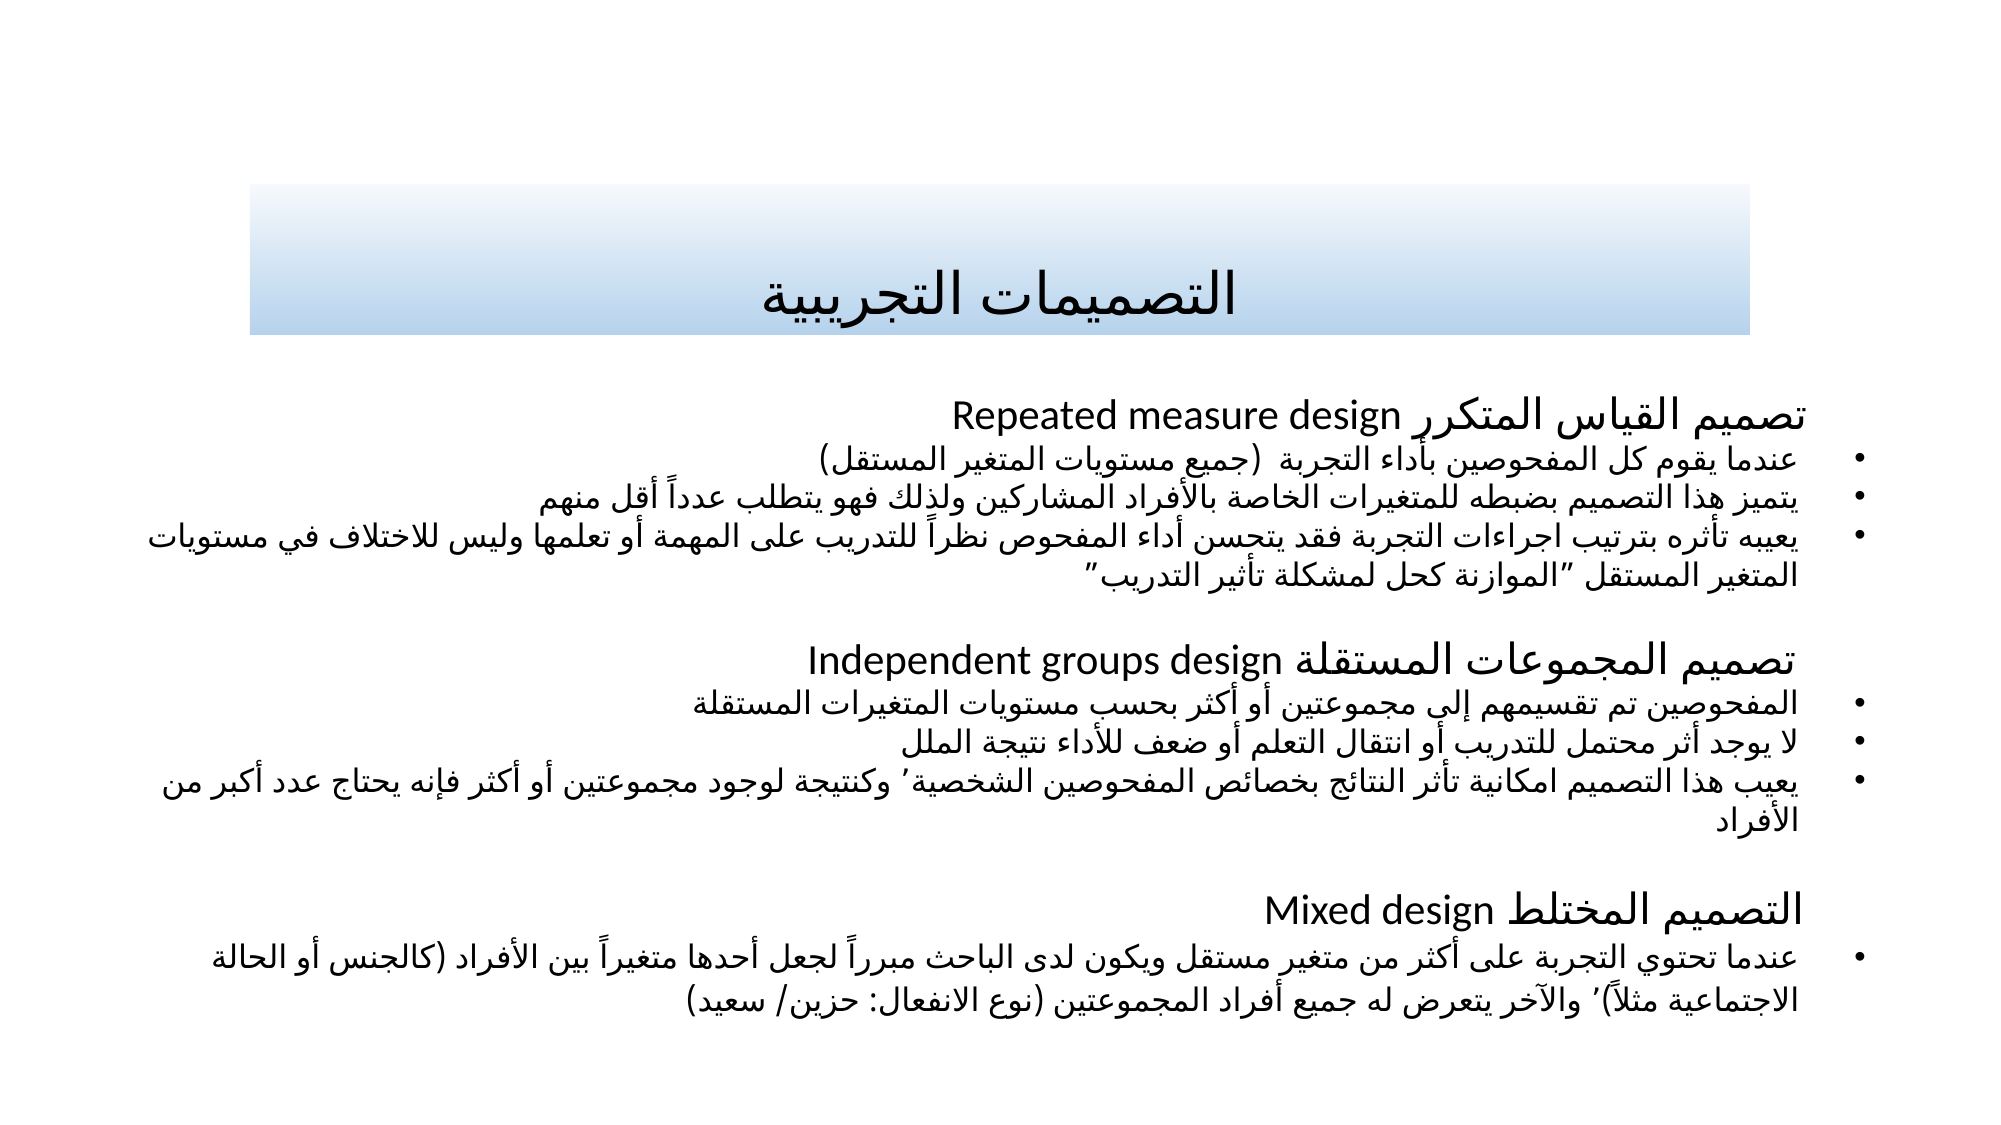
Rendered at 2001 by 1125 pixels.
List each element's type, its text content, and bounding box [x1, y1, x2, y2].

subtitle تصميم القياس المتكرر Repeated measure design عندما يقوم كل المفحوصين بأداء التجربة (جميع مستويات المتغير المستقل) يتميز هذا التصميم بضبطه للمتغيرات الخاصة بالأفراد المشاركين ولذلك فهو يتطلب عدداً أقل منهم يعيبه تأثره بترتيب اجراءات التجربة فقد يتحسن أداء المفحوص نظراً للتدريب على المهمة أو تعلمها وليس للاختلاف في مستويات المتغير المستقل ”الموازنة كحل لمشكلة تأثير التدريب” تصميم المجموعات المستقلة Independent groups design المفحوصين تم تقسيمهم إلى مجموعتين أو أكثر بحسب مستويات المتغيرات المستقلة لا يوجد أثر محتمل للتدريب أو انتقال التعلم أو ضعف للأداء نتيجة الملل يعيب هذا التصميم امكانية تأثر النتائج بخصائص المفحوصين الشخصية٬ وكنتيجة لوجود مجموعتين أو أكثر فإنه يحتاج عدد أكبر من الأفراد التصميم المختلط Mixed design عندما تحتوي التجربة على أكثر من متغير مستقل ويكون لدى الباحث مبرراً لجعل أحدها متغيراً بين الأفراد (كالجنس أو الحالة الاجتماعية مثلاً)٬ والآخر يتعرض له جميع أفراد المجموعتين (نوع الانفعال: حزين/ سعيد) [121, 378, 1879, 1032]
title التصميمات التجريبية [249, 184, 1750, 335]
